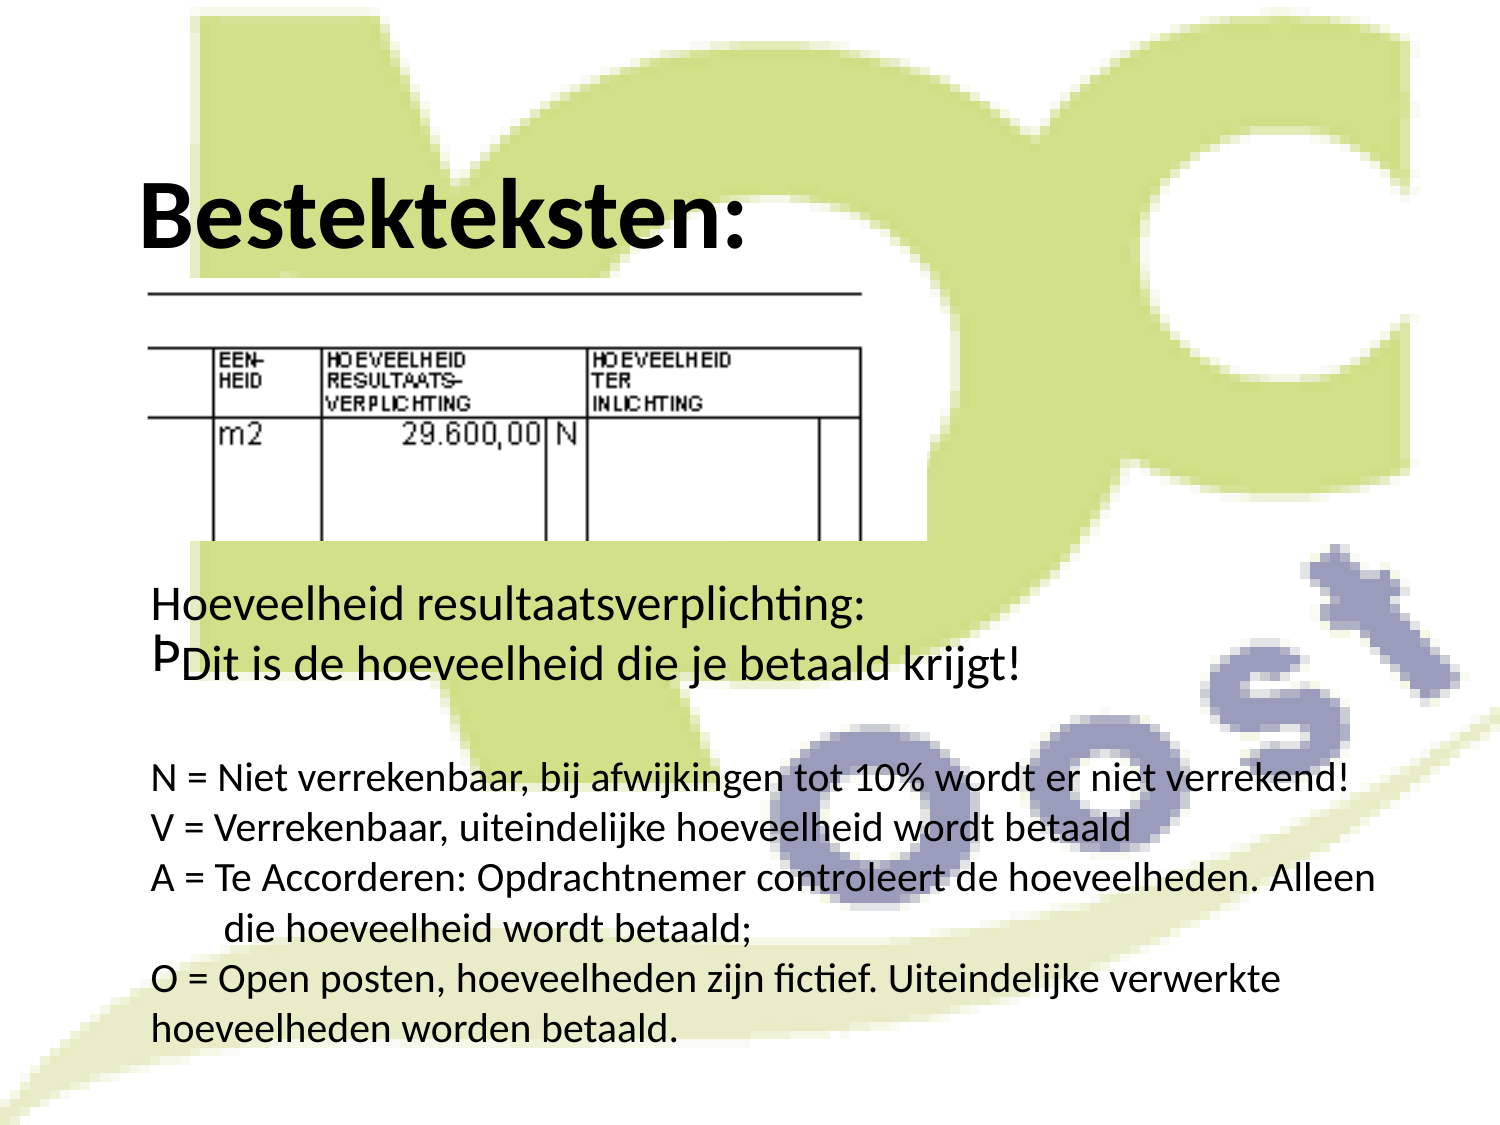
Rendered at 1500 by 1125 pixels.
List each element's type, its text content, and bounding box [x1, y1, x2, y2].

picture [147, 278, 928, 541]
title Bestekteksten: [123, 125, 1282, 291]
text_box [147, 302, 1424, 953]
text_box Hoeveelheid resultaatsverplichting: Dit is de hoeveelheid die je betaald krijgt! N = Niet verrekenbaar, bij afwijkingen tot 10% wordt er niet verrekend! V = Verrekenbaar, uiteindelijke hoeveelheid wordt betaald A = Te Accorderen: Opdrachtnemer controleert de hoeveelheden. Alleen die hoeveelheid wordt betaald; O = Open posten, hoeveelheden zijn fictief. Uiteindelijke verwerkte hoeveelheden worden betaald. [135, 562, 1412, 1083]
